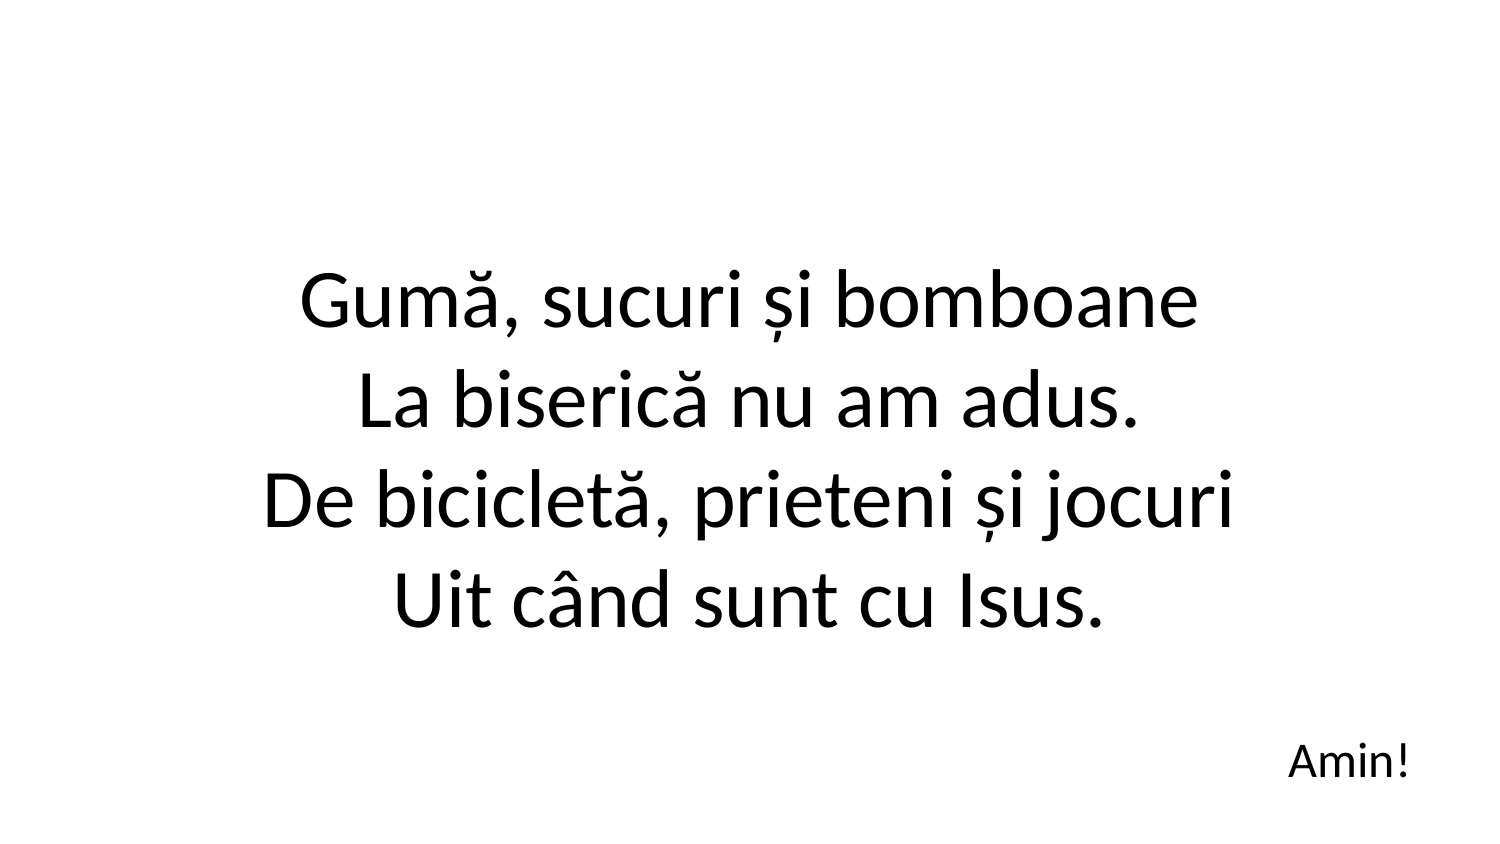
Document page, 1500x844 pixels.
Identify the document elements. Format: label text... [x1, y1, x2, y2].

text_box Amin! [1273, 674, 1427, 795]
text_box Gumă, sucuri și bomboane La biserică nu am adus. De bicicletă, prieteni și jocuri Uit când sunt cu Isus. [248, 192, 1252, 652]
